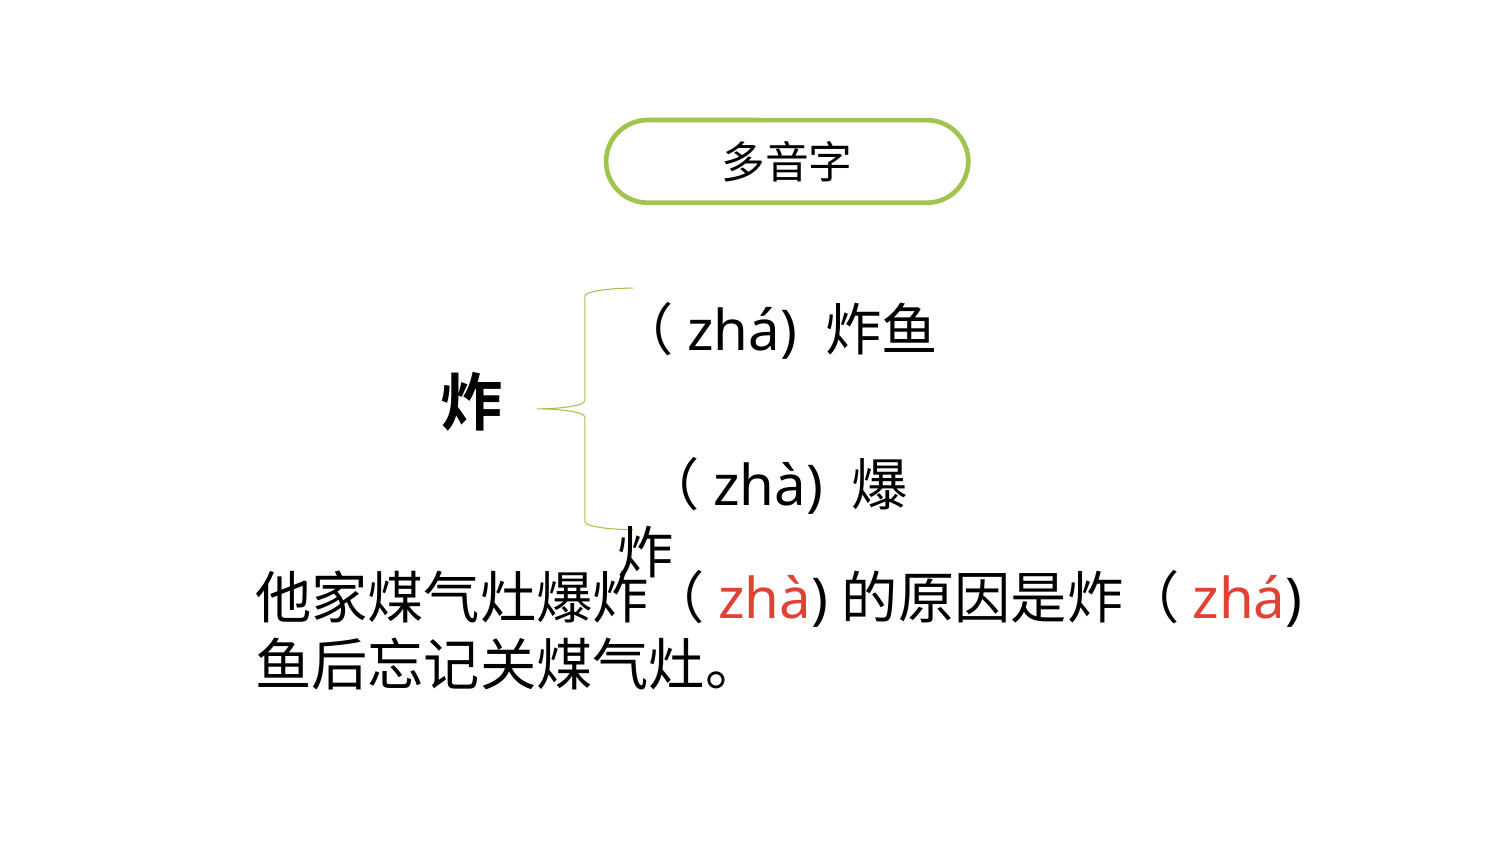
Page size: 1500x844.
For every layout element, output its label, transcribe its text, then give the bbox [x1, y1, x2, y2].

text_box 炸 [429, 356, 537, 443]
text_box 他家煤气灶爆炸（zhà)的原因是炸（zhá) 鱼后忘记关煤气灶。 [243, 556, 1378, 703]
text_box 多音字 [605, 119, 970, 204]
text_box （zhà) 爆炸 [606, 443, 952, 556]
text_box [536, 289, 633, 529]
text_box （zhá) 炸鱼 [606, 288, 956, 368]
